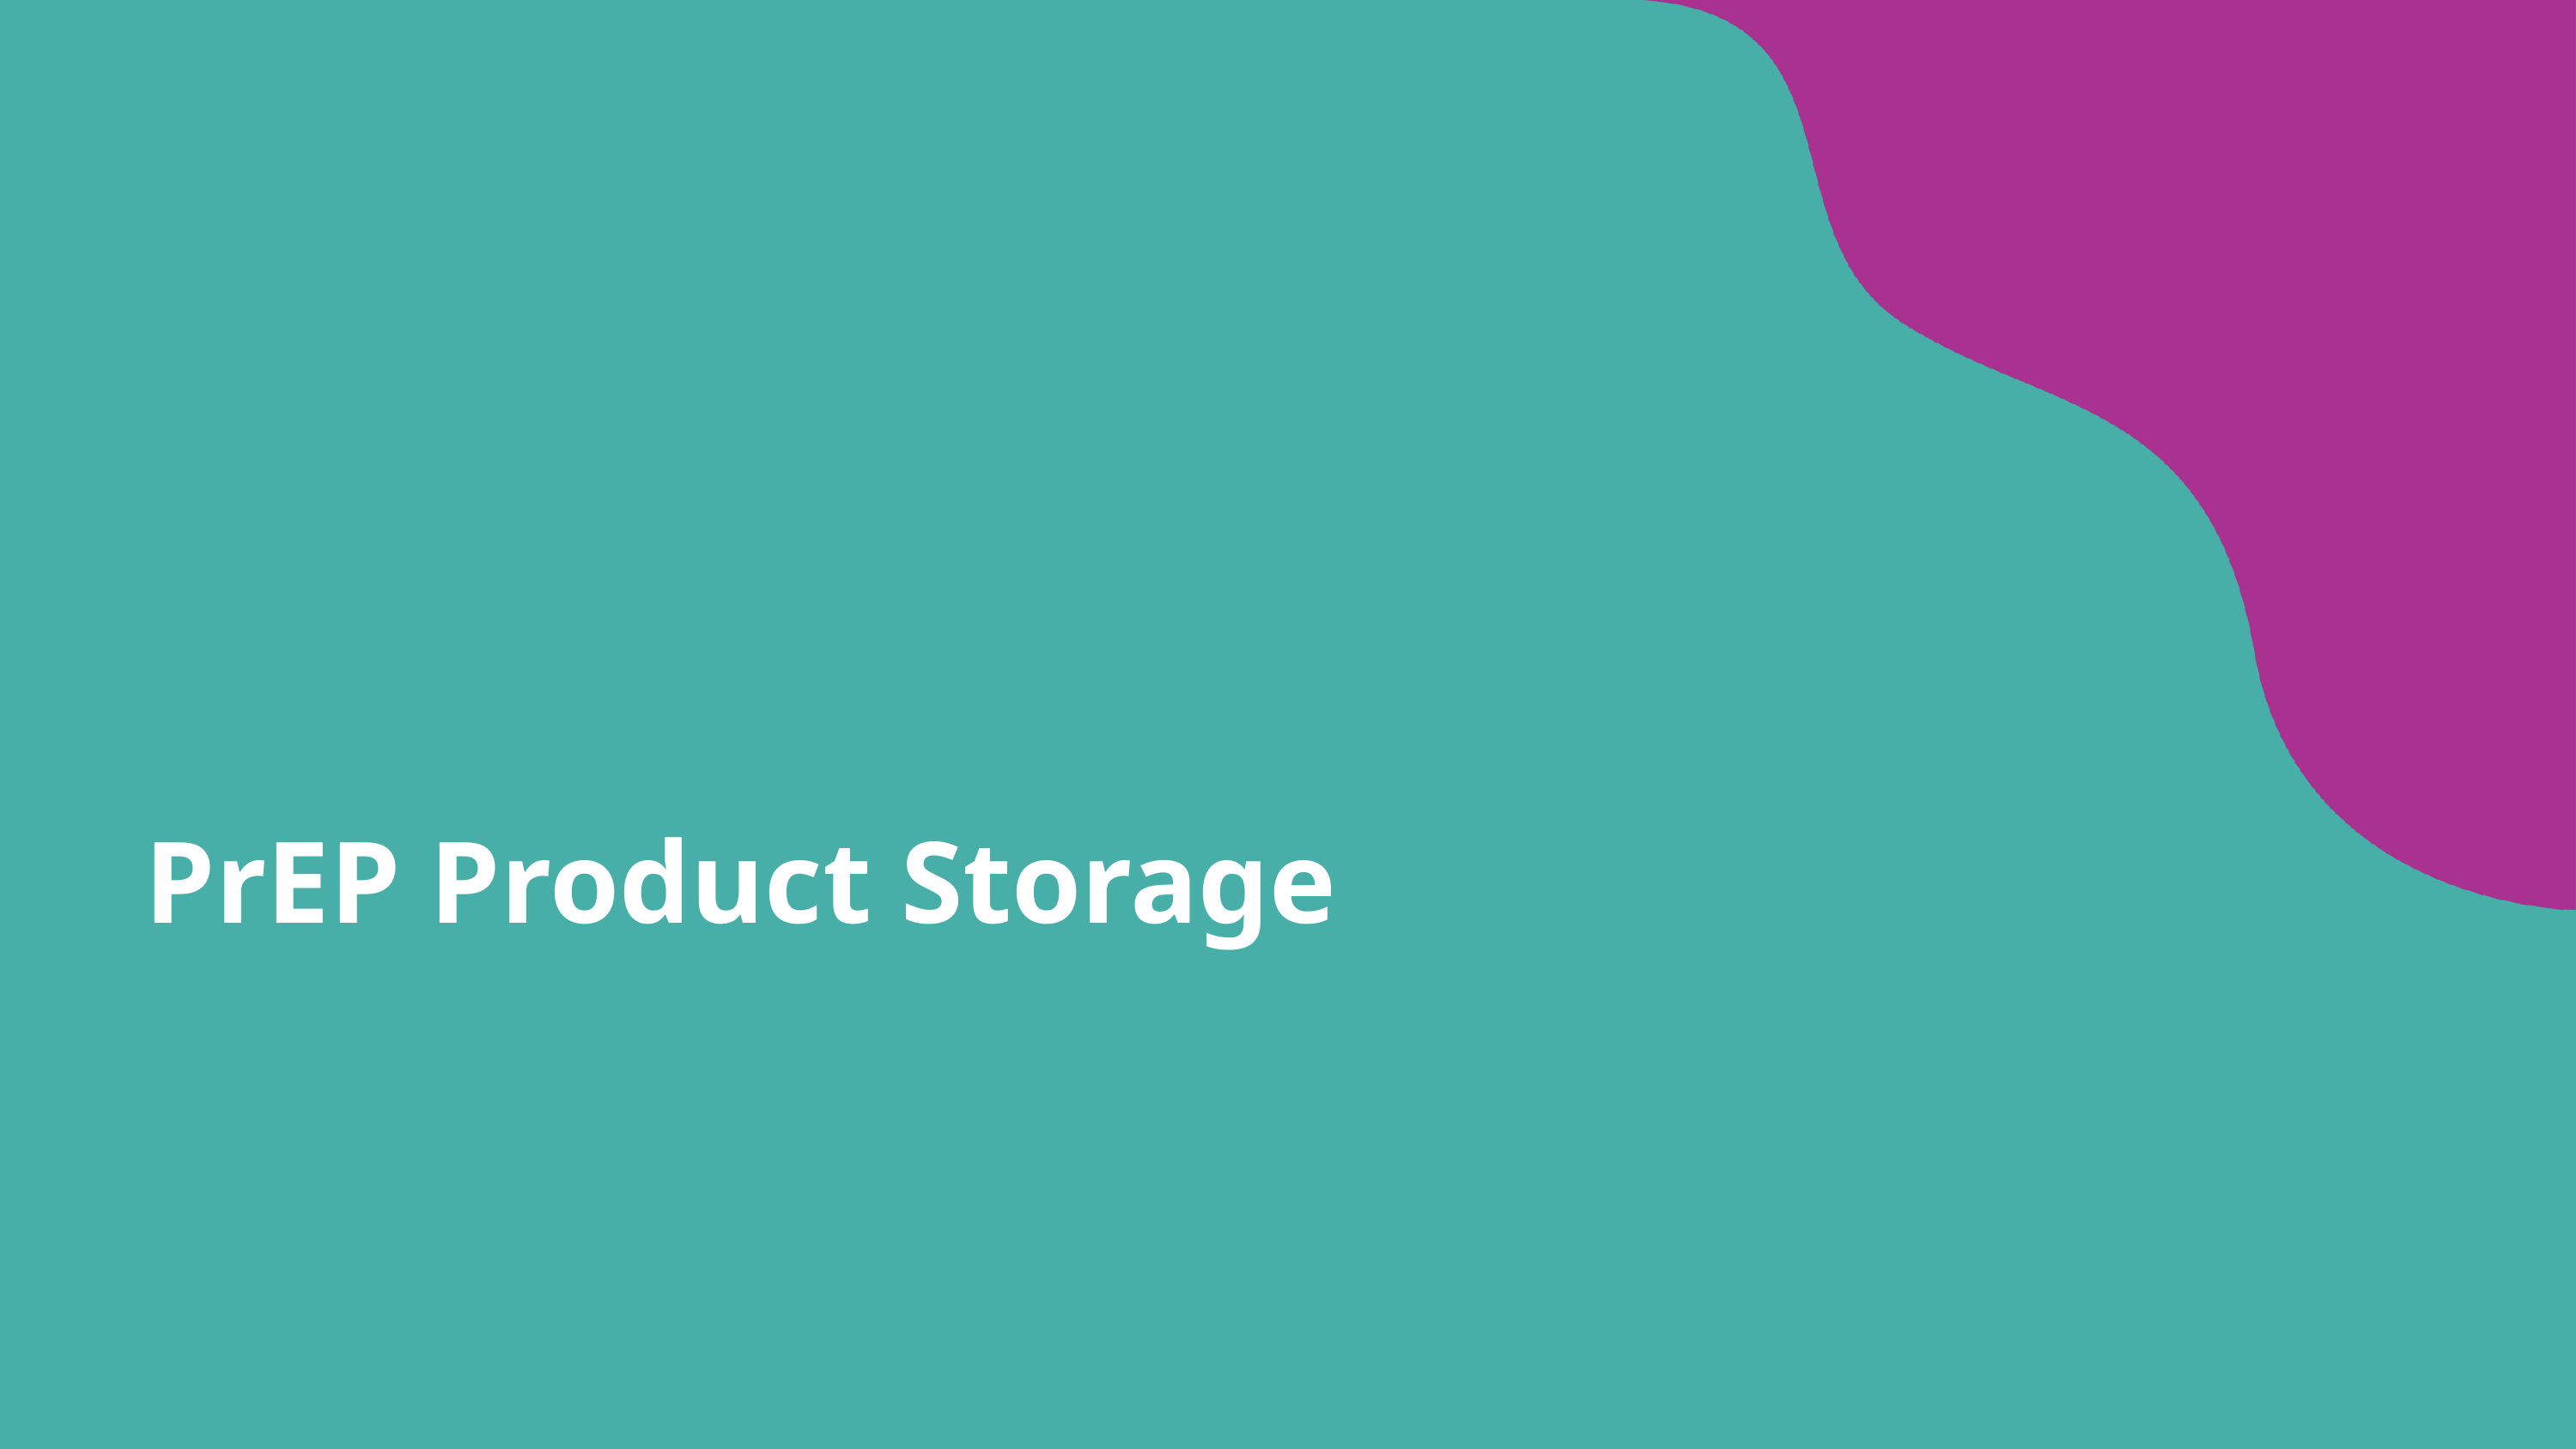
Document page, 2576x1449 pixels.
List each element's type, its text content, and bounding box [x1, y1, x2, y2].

text_box [1623, 0, 2576, 910]
text_box PrEP Product Storage [144, 756, 2328, 946]
